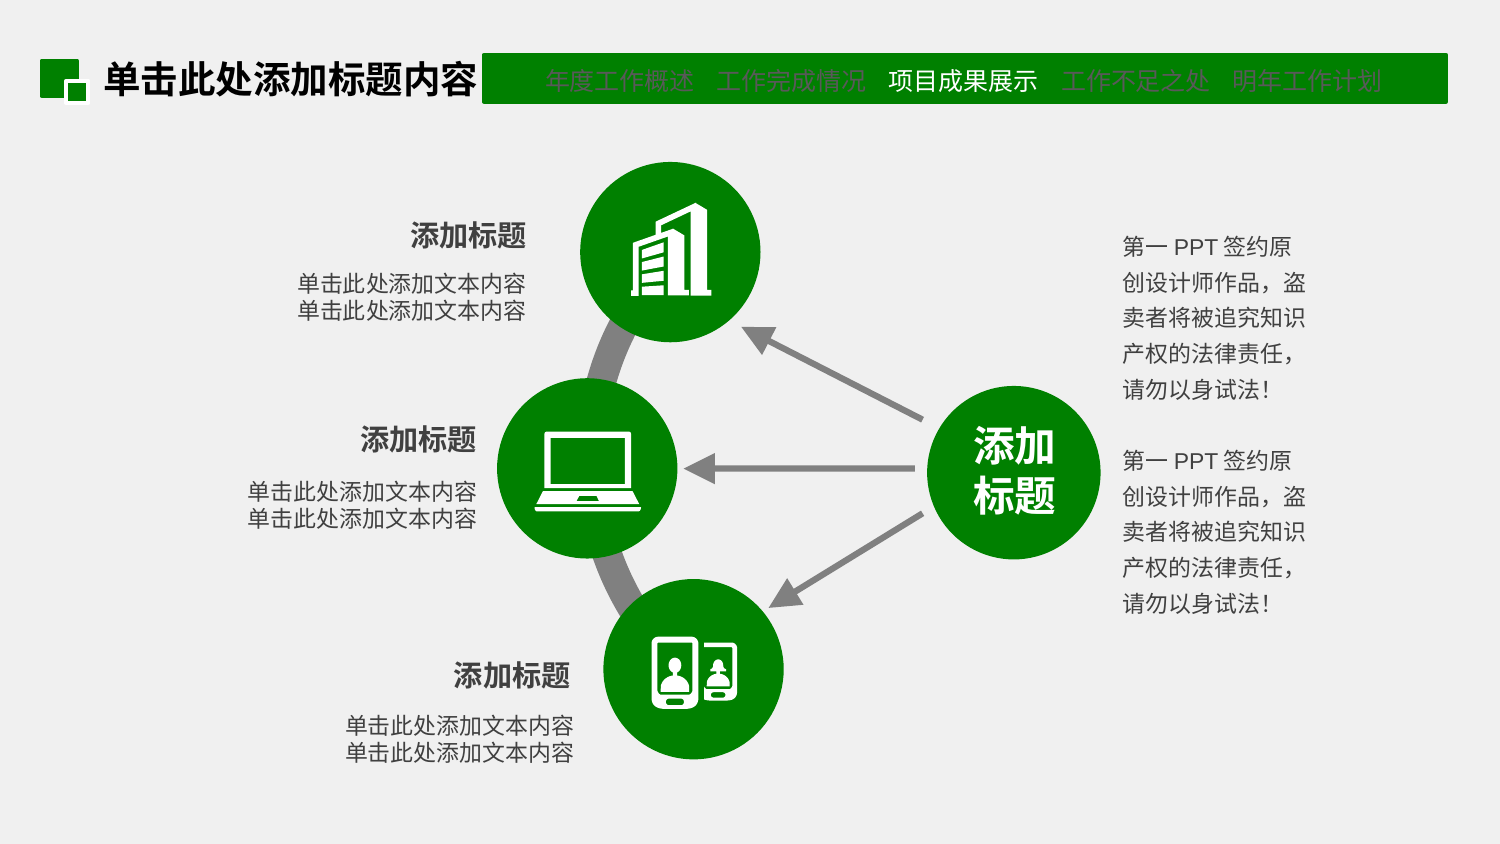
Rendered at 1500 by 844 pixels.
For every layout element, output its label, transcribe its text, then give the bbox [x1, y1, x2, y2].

text_box 单击此处添加文本内容 单击此处添加文本内容 [279, 269, 545, 325]
text_box 添加标题 [416, 657, 598, 693]
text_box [603, 578, 784, 760]
text_box 添加 标题 [929, 419, 1100, 520]
text_box [683, 458, 915, 479]
text_box 单击此处添加文本内容 单击此处添加文本内容 [242, 476, 483, 532]
text_box 单击此处添加标题内容 [88, 48, 680, 108]
text_box [587, 351, 628, 376]
text_box [943, 383, 1085, 419]
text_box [496, 377, 678, 559]
text_box [938, 520, 1090, 562]
text_box 单击此处添加文本内容 单击此处添加文本内容 [330, 711, 590, 767]
text_box 添加标题 [383, 216, 554, 252]
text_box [579, 161, 761, 343]
text_box 添加标题 [309, 420, 491, 456]
text_box [925, 446, 929, 499]
text_box [596, 567, 633, 580]
text_box 第一PPT签约原创设计师作品，盗卖者将被追究知识产权的法律责任，请勿以身试法！ 第一PPT签约原创设计师作品，盗卖者将被追究知识产权的法律责任，请勿以身试法！ [1107, 217, 1329, 625]
